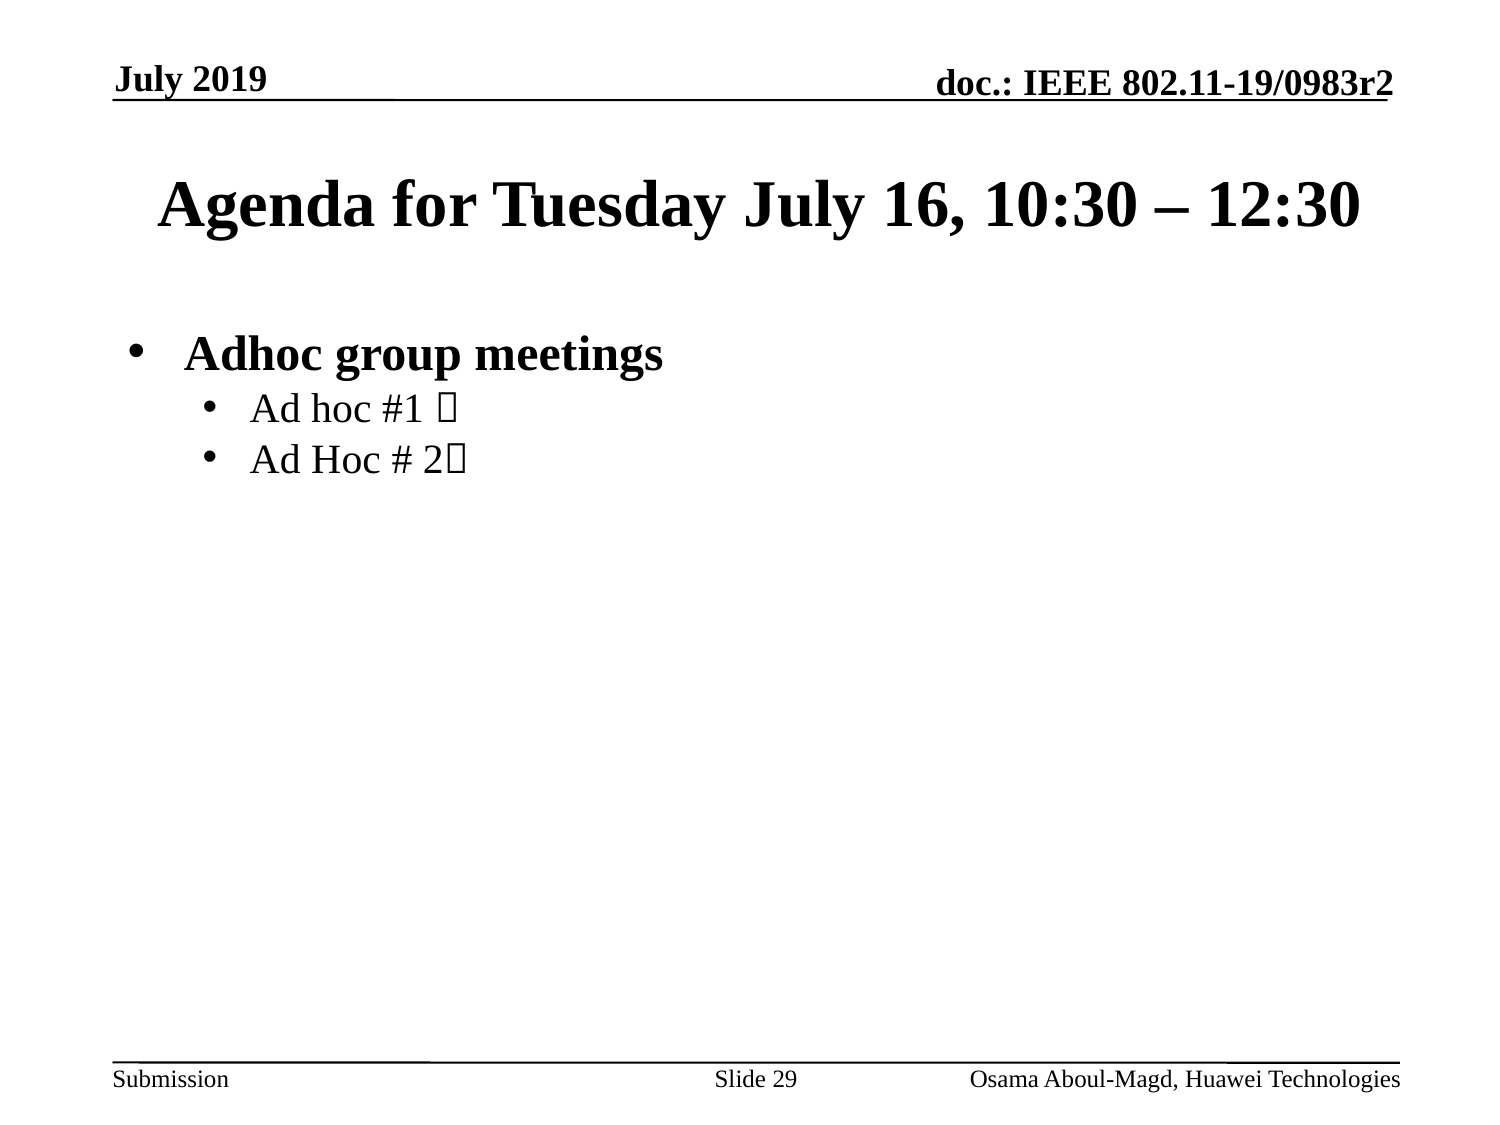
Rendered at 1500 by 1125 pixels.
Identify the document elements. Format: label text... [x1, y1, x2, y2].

slide_number Slide 29 [712, 1061, 800, 1123]
list Adhoc group meetings Ad hoc #1  Ad Hoc # 2 [112, 324, 1388, 1000]
footer Osama Aboul-Magd, Huawei Technologies [878, 1061, 1402, 1093]
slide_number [114, 54, 423, 100]
title Agenda for Tuesday July 16, 10:30 – 12:30 [87, 112, 1451, 288]
